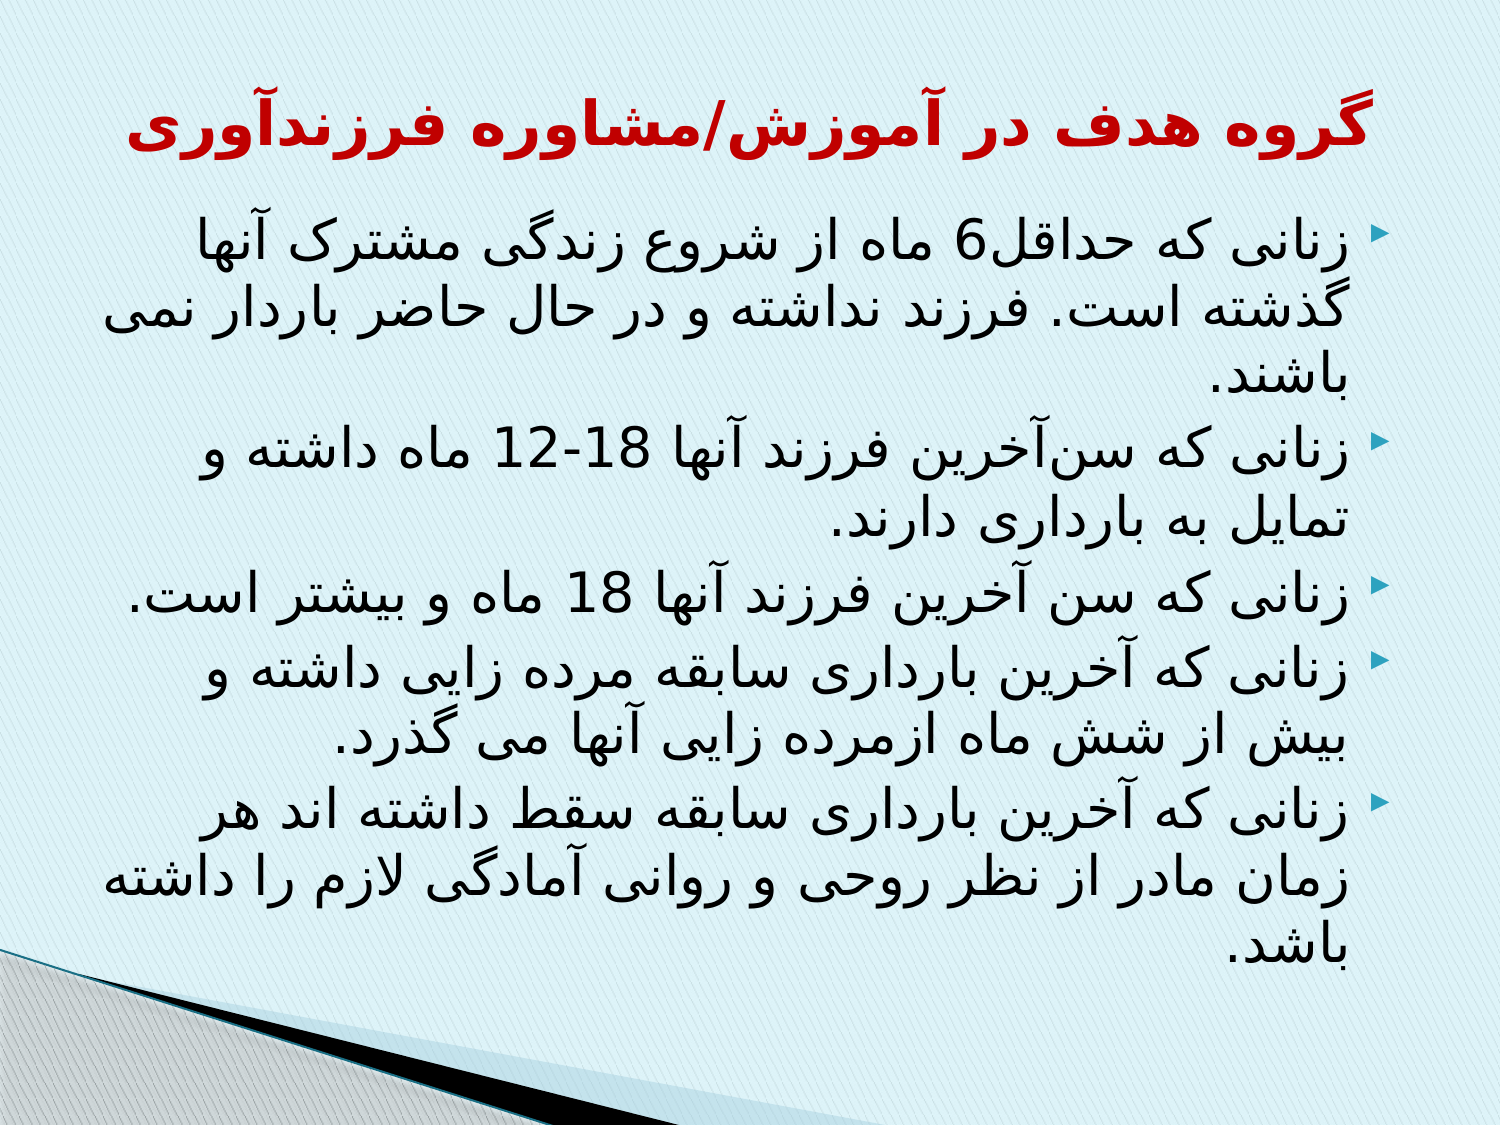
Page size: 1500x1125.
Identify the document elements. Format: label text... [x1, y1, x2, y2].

list زنانی که حداقل6 ماه از شروع زندگی مشترک آنها گذشته است. فرزند نداشته و در حال حاضر باردار نمی باشند. زنانی که سن آخرین فرزند آنها 18-12 ماه داشته و تمایل به بارداری دارند. زنانی که سن آخرین فرزند آنها 18 ماه و بیشتر است. زنانی که آخرین بارداری سابقه مرده زایی داشته و بیش از شش ماه ازمرده زایی آنها می گذرد. زنانی که آخرین بارداری سابقه سقط داشته اند هر زمان مادر از نظر روحی و روانی آمادگی لازم را داشته باشد. [75, 197, 1425, 986]
title گروه هدف در آموزش/مشاوره فرزندآوری [75, 45, 1425, 197]
